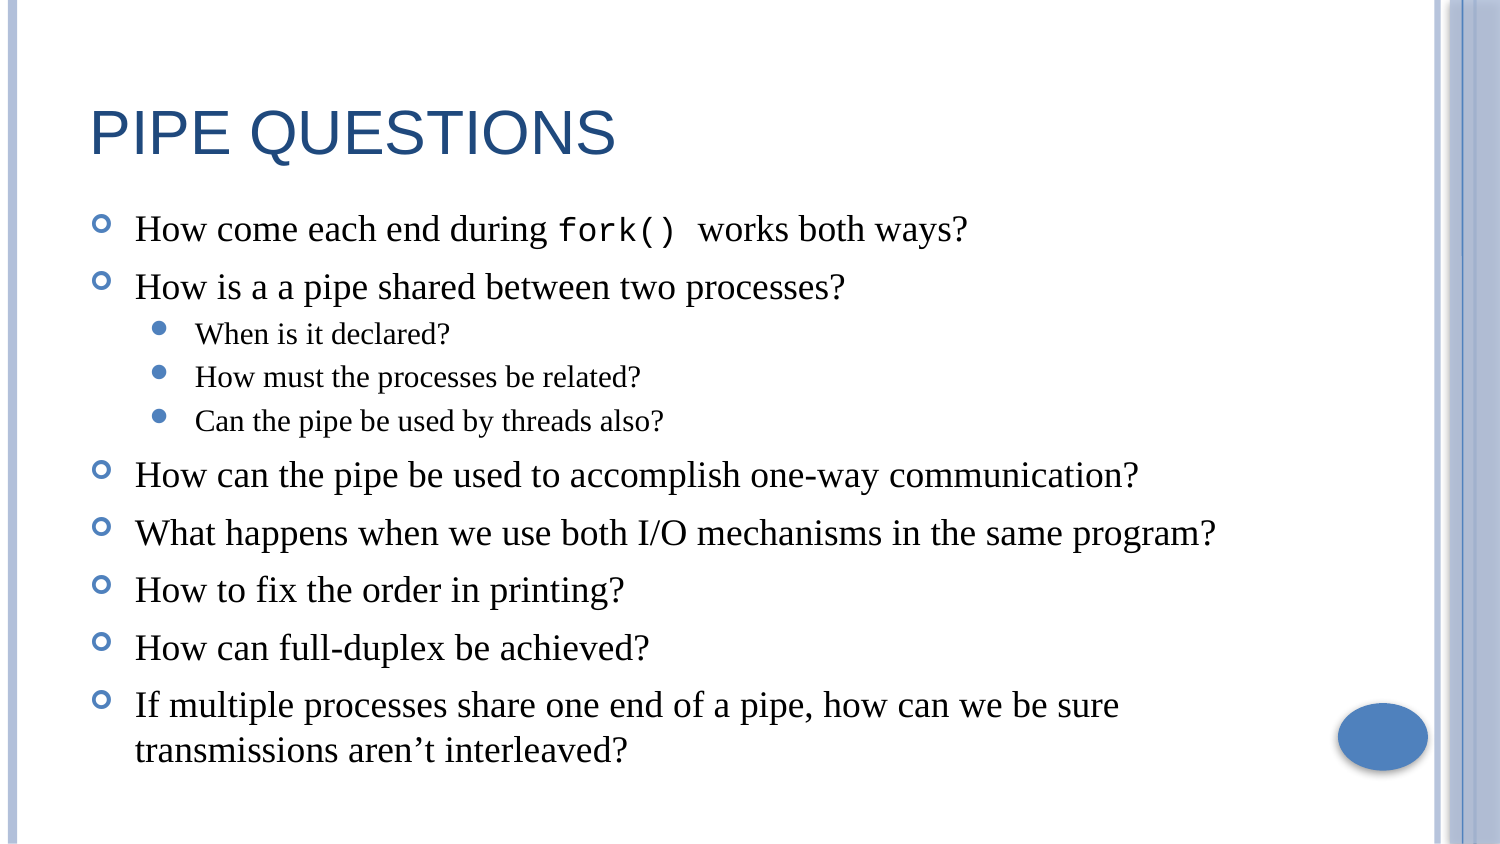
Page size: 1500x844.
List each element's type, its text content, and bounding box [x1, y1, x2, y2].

list How come each end during fork() works both ways? How is a a pipe shared between two processes? When is it declared? How must the processes be related? Can the pipe be used by threads also? How can the pipe be used to accomplish one-way communication? What happens when we use both I/O mechanisms in the same program? How to fix the order in printing? How can full-duplex be achieved? If multiple processes share one end of a pipe, how can we be sure transmissions aren’t interleaved? [75, 196, 1300, 797]
title Pipe Questions [75, 33, 1300, 175]
